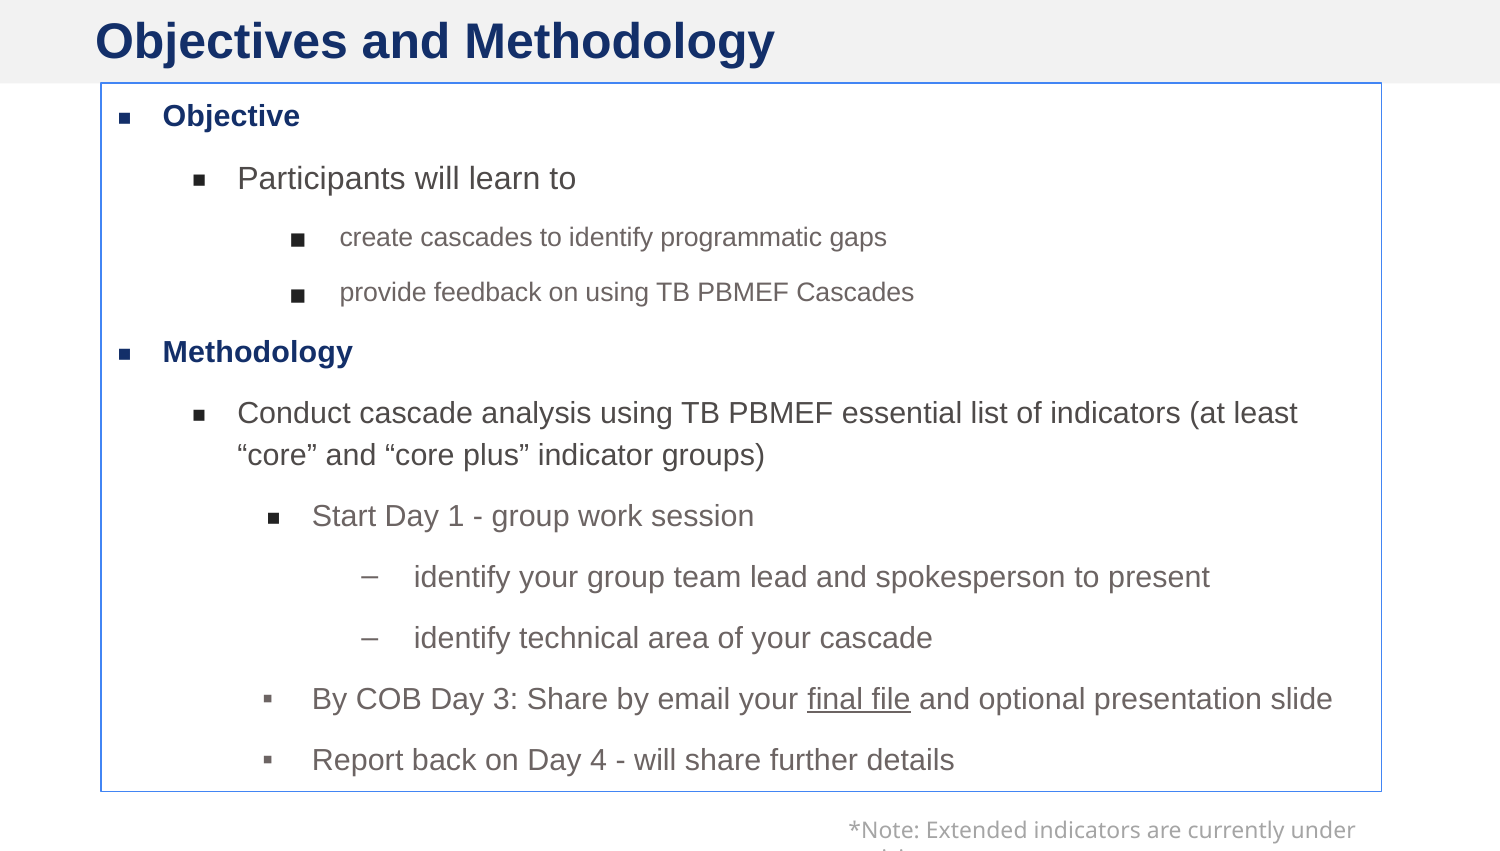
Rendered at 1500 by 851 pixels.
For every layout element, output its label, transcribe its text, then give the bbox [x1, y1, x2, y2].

list Objective Participants will learn to create cascades to identify programmatic gaps provide feedback on using TB PBMEF Cascades Methodology Conduct cascade analysis using TB PBMEF essential list of indicators (at least “core” and “core plus” indicator groups) Start Day 1 - group work session identify your group team lead and spokesperson to present identify technical area of your cascade By COB Day 3: Share by email your final file and optional presentation slide Report back on Day 4 - will share further details [100, 82, 1382, 792]
text_box *Note: Extended indicators are currently under revision [777, 808, 1460, 851]
title Objectives and Methodology [80, 0, 1361, 76]
